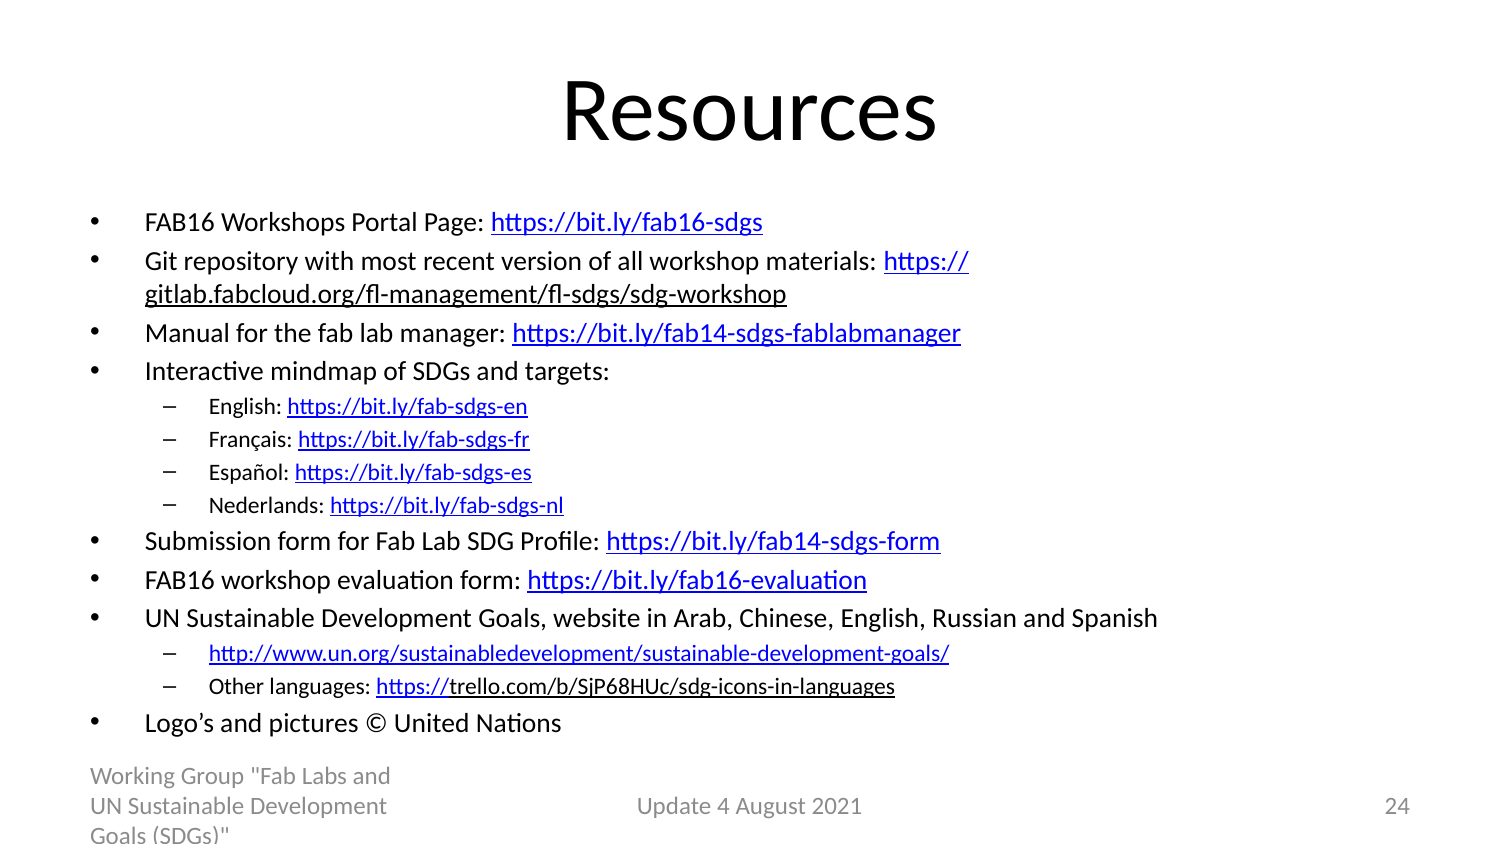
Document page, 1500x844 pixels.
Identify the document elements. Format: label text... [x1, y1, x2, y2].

footer Update 4 August 2021 [512, 782, 988, 827]
slide_number Working Group "Fab Labs and UN Sustainable Development Goals (SDGs)" [75, 782, 425, 827]
list FAB16 Workshops Portal Page: https://bit.ly/fab16-sdgs Git repository with most recent version of all workshop materials: https://gitlab.fabcloud.org/fl-management/fl-sdgs/sdg-workshop Manual for the fab lab manager: https://bit.ly/fab14-sdgs-fablabmanager Interactive mindmap of SDGs and targets: English: https://bit.ly/fab-sdgs-en Français: https://bit.ly/fab-sdgs-fr Español: https://bit.ly/fab-sdgs-es Nederlands: https://bit.ly/fab-sdgs-nl Submission form for Fab Lab SDG Profile: https://bit.ly/fab14-sdgs-form FAB16 workshop evaluation form: https://bit.ly/fab16-evaluation UN Sustainable Development Goals, website in Arab, Chinese, English, Russian and Spanish http://www.un.org/sustainabledevelopment/sustainable-development-goals/ Other languages: https://trello.com/b/SjP68HUc/sdg-icons-in-languages Logo’s and pictures © United Nations [75, 196, 1425, 754]
title Resources [75, 33, 1425, 175]
slide_number 24 [1074, 782, 1425, 827]
